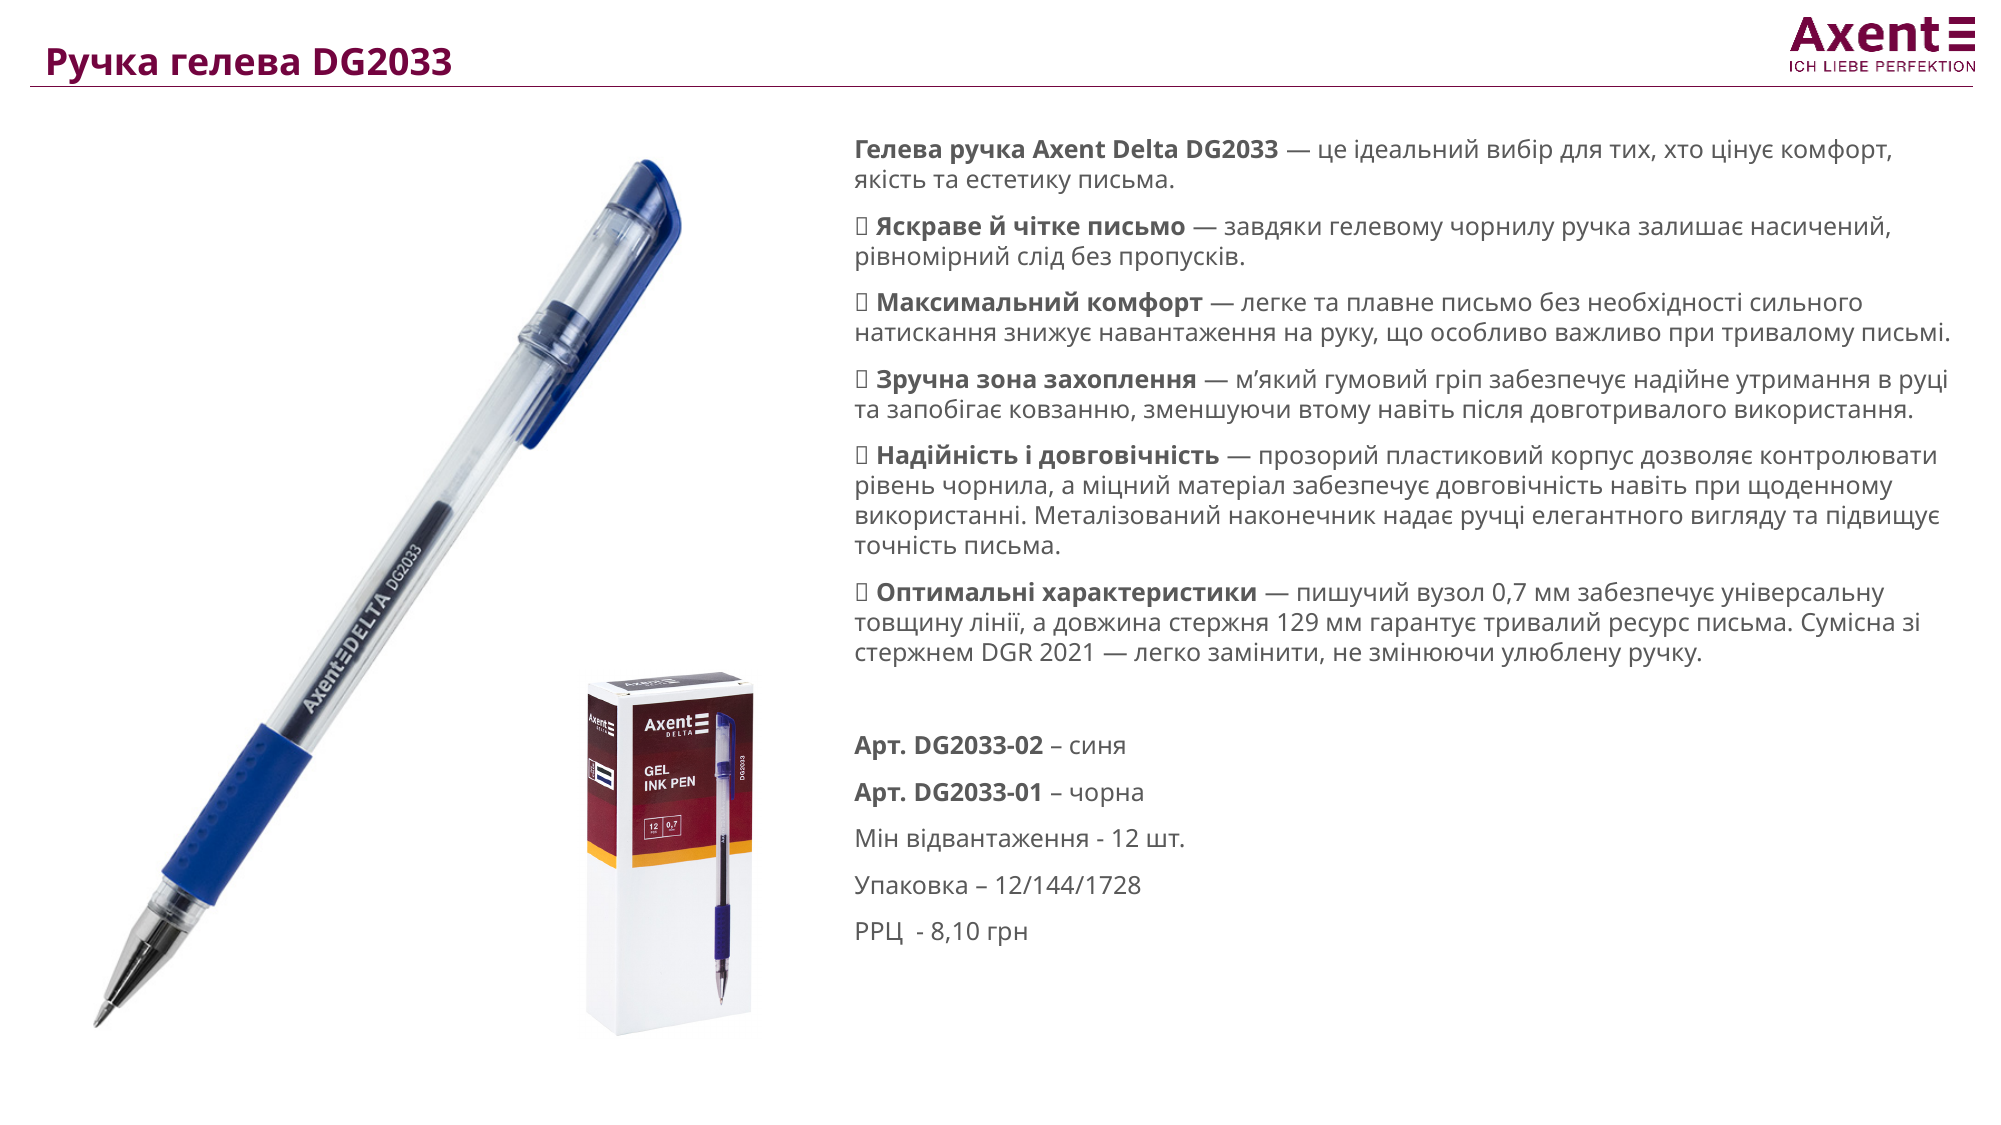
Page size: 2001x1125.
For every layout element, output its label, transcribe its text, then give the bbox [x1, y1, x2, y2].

picture [70, 148, 762, 1039]
text_box Ручка гелева DG2033 [30, 7, 1031, 86]
picture [1790, 17, 1975, 73]
text_box Гелева ручка Axent Delta DG2033 — це ідеальний вибір для тих, хто цінує комфорт, якість та естетику письма. 🔹 Яскраве й чітке письмо — завдяки гелевому чорнилу ручка залишає насичений, рівномірний слід без пропусків. 🔹 Максимальний комфорт — легке та плавне письмо без необхідності сильного натискання знижує навантаження на руку, що особливо важливо при тривалому письмі. 🔹 Зручна зона захоплення — м’який гумовий гріп забезпечує надійне утримання в руці та запобігає ковзанню, зменшуючи втому навіть після довготривалого використання. 🔹 Надійність і довговічність — прозорий пластиковий корпус дозволяє контролювати рівень чорнила, а міцний матеріал забезпечує довговічність навіть при щоденному використанні. Металізований наконечник надає ручці елегантного вигляду та підвищує точність письма. 🔹 Оптимальні характеристики — пишучий вузол 0,7 мм забезпечує універсальну товщину лінії, а довжина стержня 129 мм гарантує тривалий ресурс письма. Сумісна зі стержнем DGR 2021 — легко замінити, не змінюючи улюблену ручку. Арт. DG2033-02 – синя Арт. DG2033-01 – чорна Мін відвантаження - 12 шт. Упаковка – 12/144/1728 РРЦ - 8,10 грн [839, 126, 1973, 954]
text_box Ручка гелева DG2033 [30, 87, 1031, 91]
